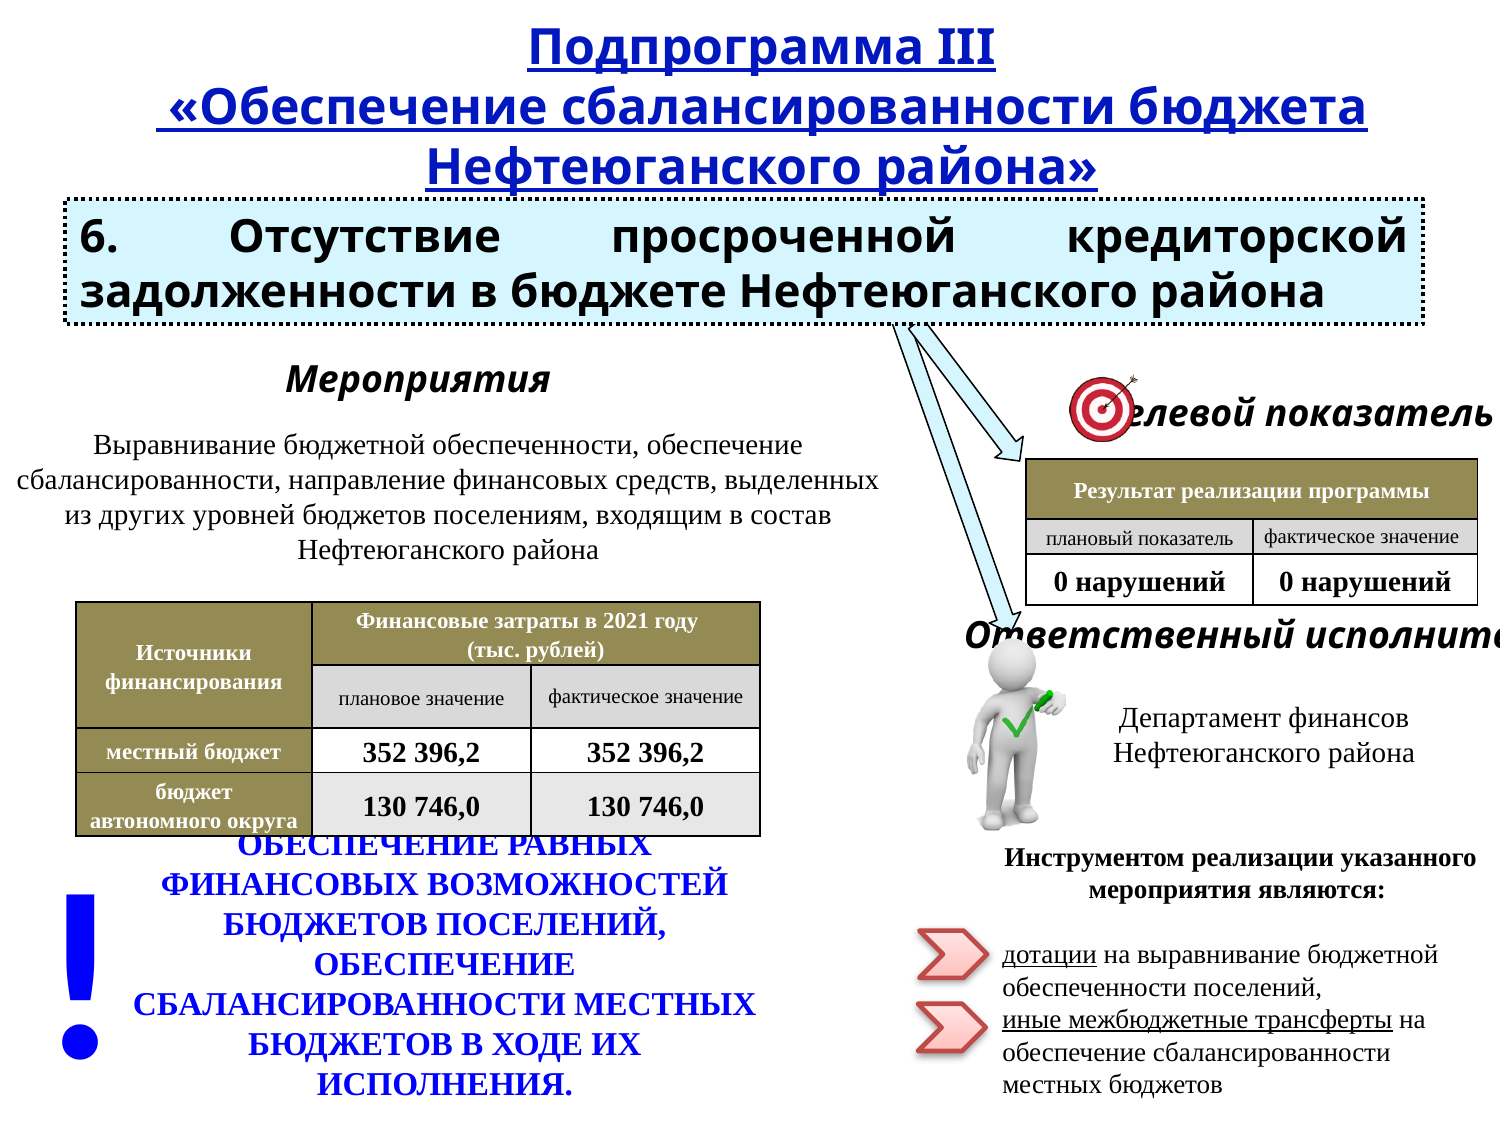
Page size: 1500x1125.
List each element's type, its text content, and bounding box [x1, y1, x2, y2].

table_header Финансовые затраты в 2021 году (тыс. рублей) [313, 603, 759, 664]
table_cell 130 746,0 [313, 773, 530, 835]
table_cell плановое значение [313, 666, 530, 727]
text_box Мероприятия [270, 347, 567, 408]
text_box Инструментом реализации указанного мероприятия являются: дотации на выравнивание бюджетной обеспеченности поселений, иные межбюджетные трансферты на обеспечение сбалансированности местных бюджетов [987, 831, 1494, 1107]
text_box ! [5, 811, 156, 1114]
table_cell 130 746,0 [532, 773, 759, 835]
text_box 6. Отсутствие просроченной кредиторской задолженности в бюджете Нефтеюганского района [64, 199, 1424, 324]
table_cell бюджет автономного округа [77, 773, 311, 835]
text_box Обеспечение равных финансовых возможностей бюджетов поселений, обеспечение сбалансированности местных бюджетов в ходе их исполнения. [156, 815, 785, 1110]
table_cell 352 396,2 [532, 729, 759, 772]
text_box Департамент финансов Нефтеюганского района [1071, 691, 1467, 776]
table_header Результат реализации программы [1027, 460, 1477, 518]
text_box Подпрограмма III «Обеспечение сбалансированности бюджета Нефтеюганского района» Целевые показатели : [29, 7, 1495, 382]
table_cell плановый показатель [1027, 520, 1252, 553]
table_cell фактическое значение [532, 666, 759, 727]
table_cell 0 нарушений [1027, 555, 1252, 604]
picture [967, 638, 1066, 831]
text_box Целевой показатель [1143, 381, 1500, 442]
text_box Ответственный исполнитель [949, 603, 1500, 664]
text_box Выравнивание бюджетной обеспеченности, обеспечение сбалансированности, направление финансовых средств, выделенных из других уровней бюджетов поселениям, входящим в состав Нефтеюганского района [0, 417, 902, 573]
text_box [910, 382, 1011, 603]
text_box [917, 1002, 987, 1052]
picture [1068, 374, 1138, 443]
text_box [906, 324, 1026, 464]
table_header Источники финансирования [77, 603, 311, 727]
table_cell 0 нарушений [1254, 555, 1477, 604]
table_cell фактическое значение [1254, 520, 1477, 553]
text_box [918, 929, 987, 979]
table_cell местный бюджет [77, 729, 311, 772]
table_cell 352 396,2 [313, 729, 530, 772]
